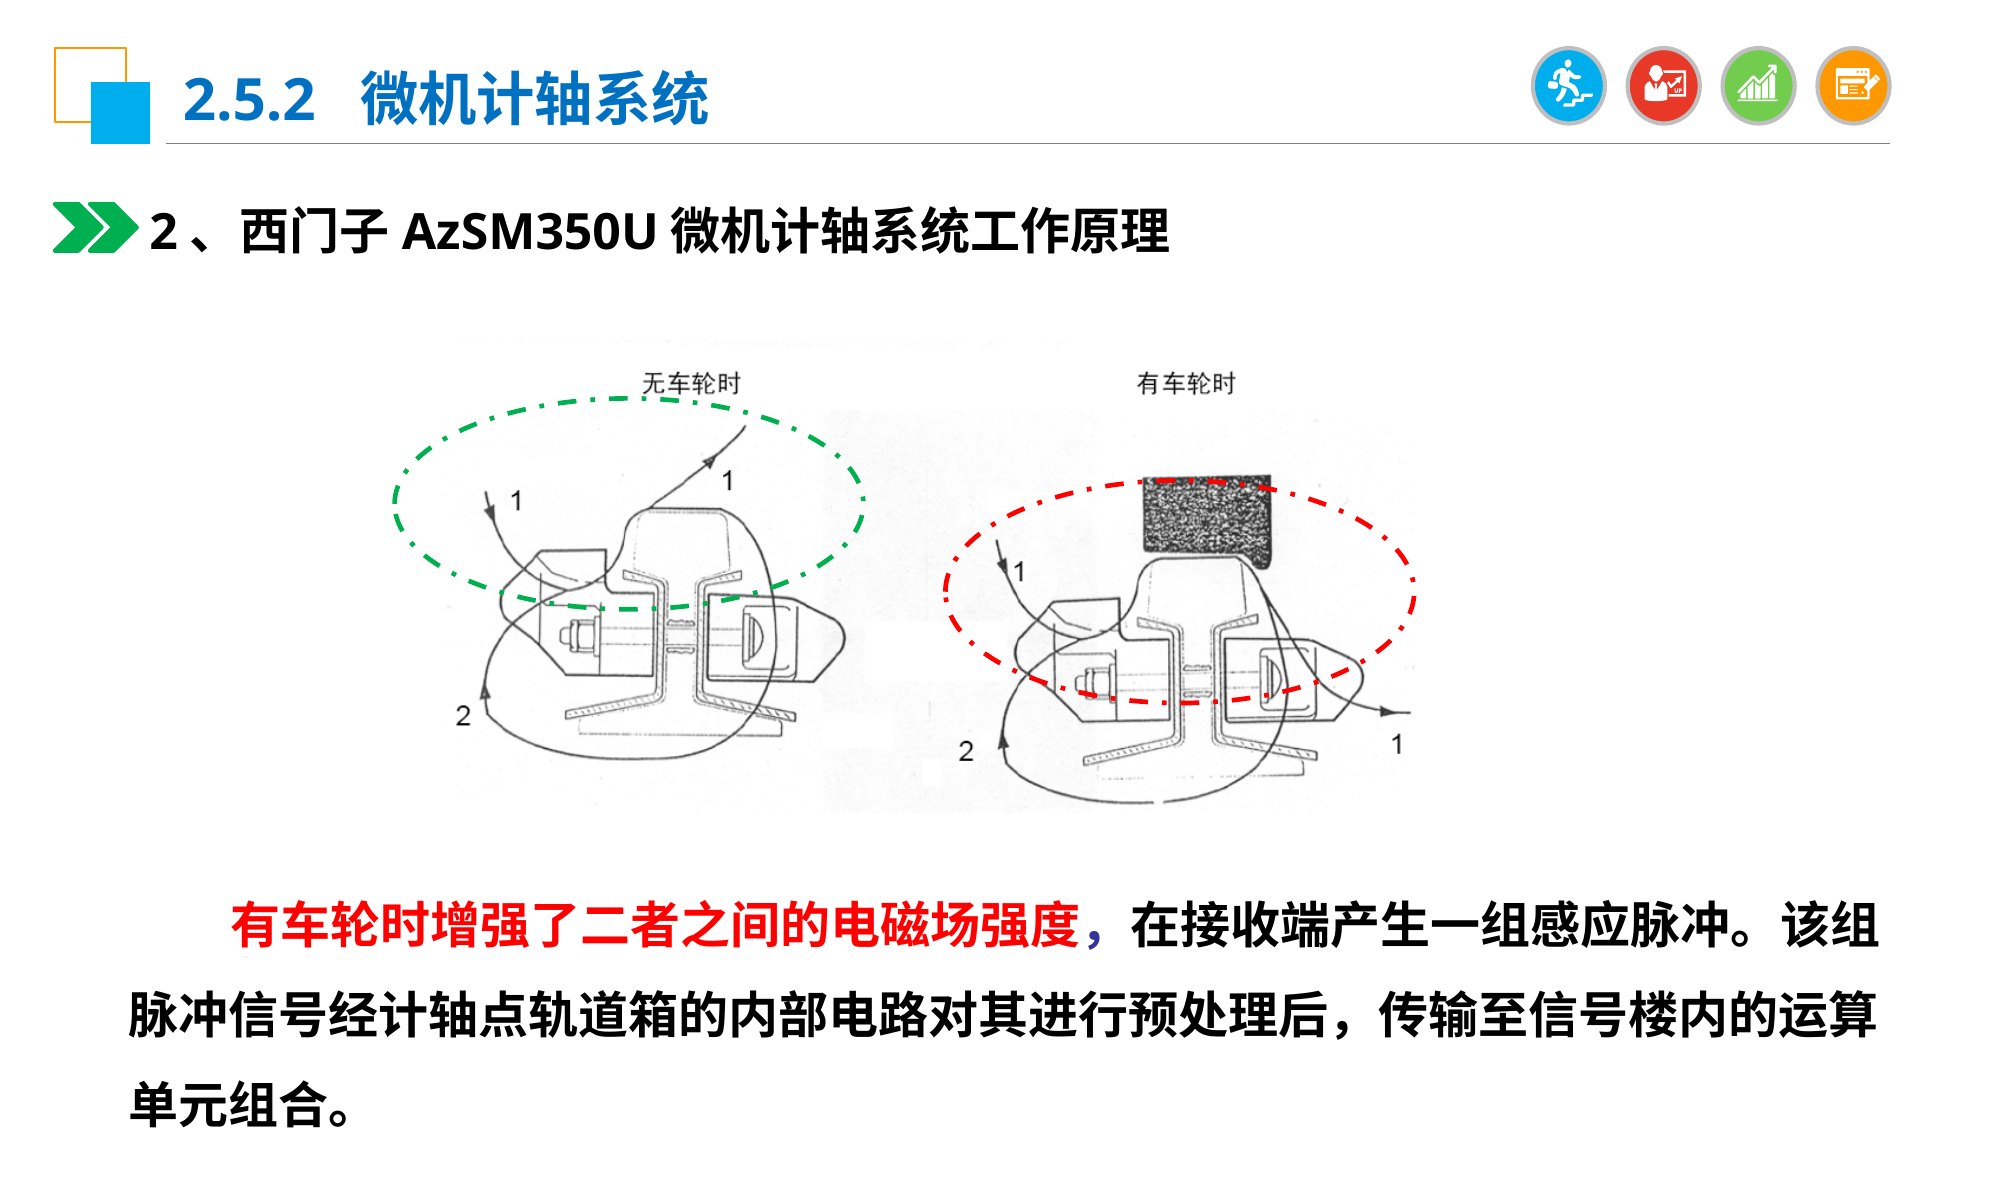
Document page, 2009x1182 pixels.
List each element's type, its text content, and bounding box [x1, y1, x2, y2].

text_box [54, 191, 1184, 269]
picture [441, 339, 1415, 813]
text_box 有车轮时增强了二者之间的电磁场强度，在接收端产生一组感应脉冲。该组脉冲信号经计轴点轨道箱的内部电路对其进行预处理后，传输至信号楼内的运算单元组合。 [113, 855, 1907, 1141]
text_box [392, 441, 436, 567]
text_box 2.5.2 微机计轴系统 [162, 51, 731, 142]
